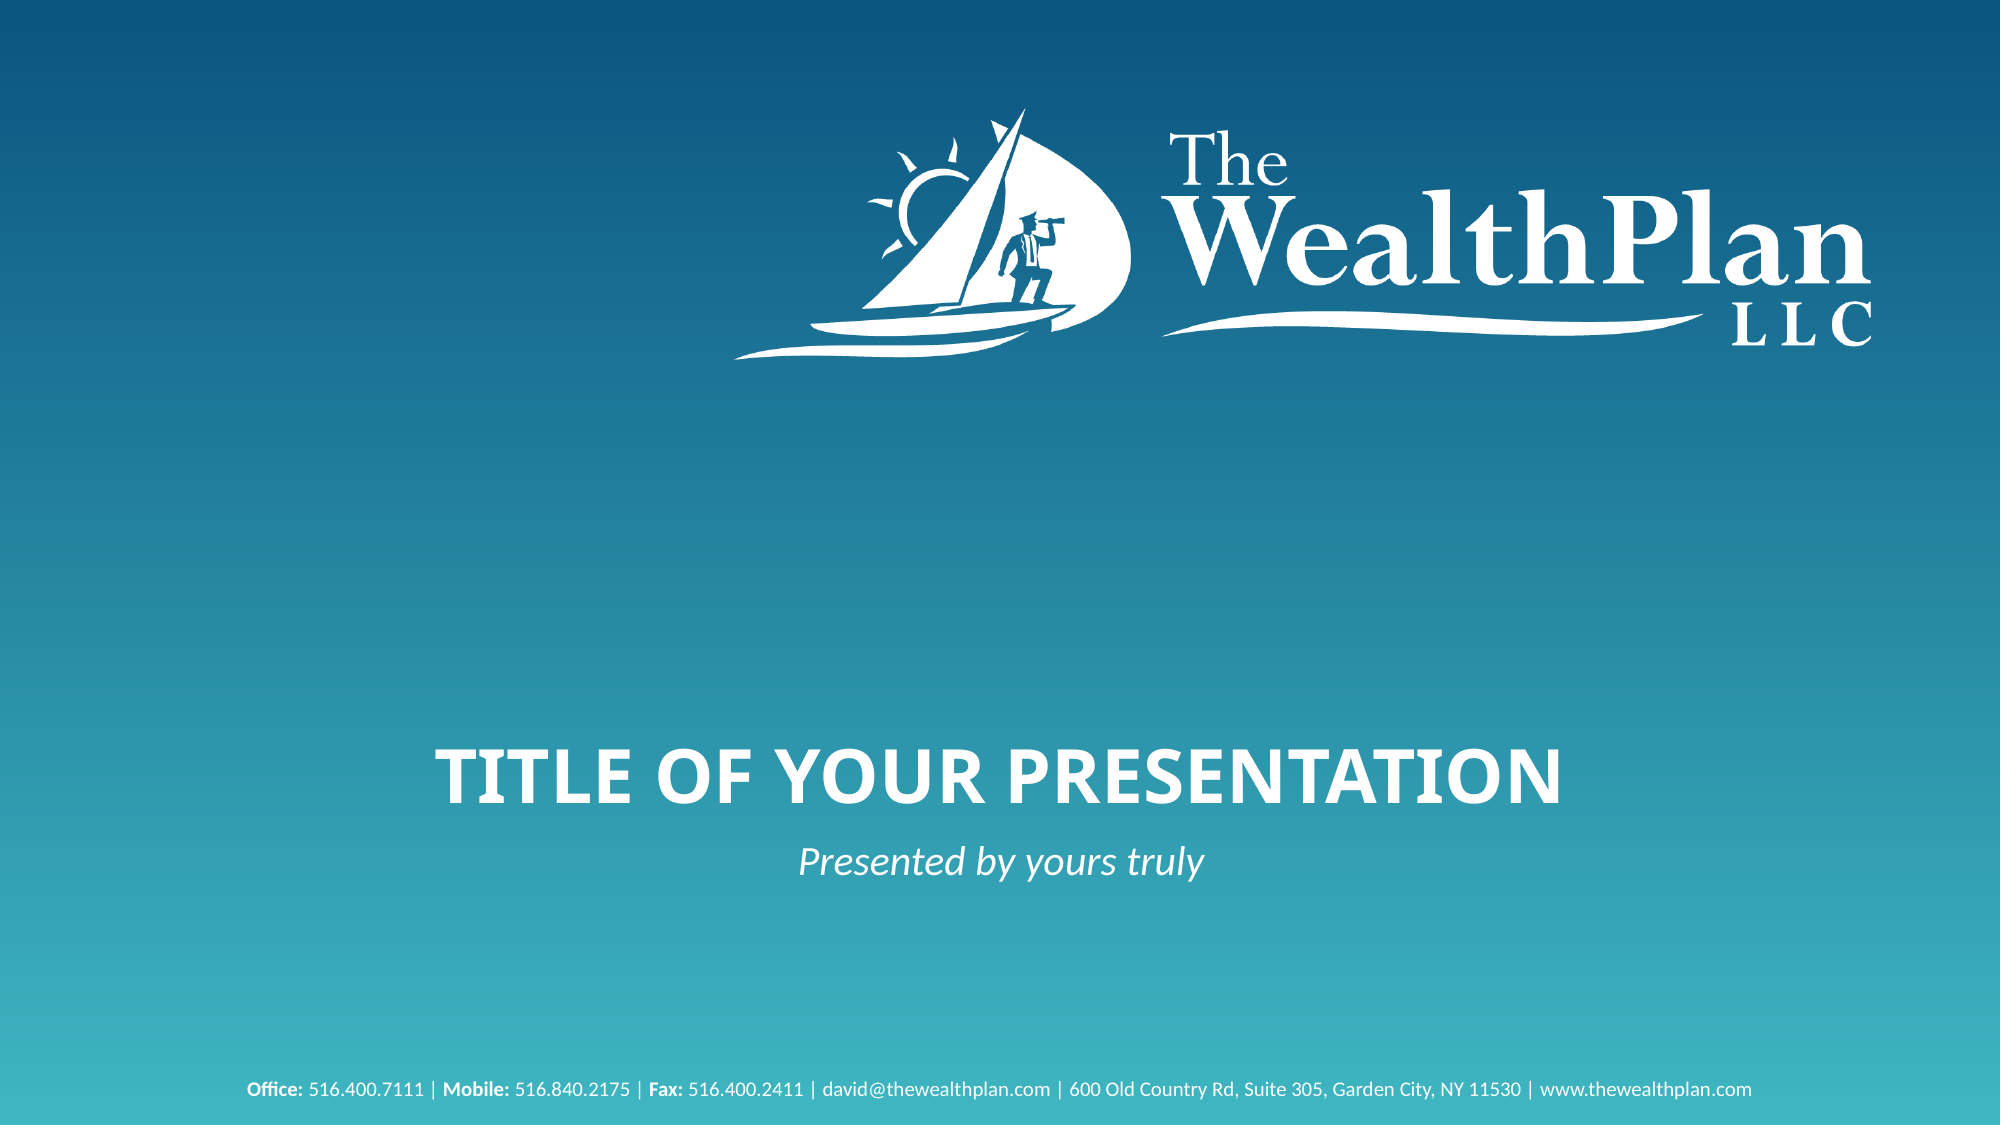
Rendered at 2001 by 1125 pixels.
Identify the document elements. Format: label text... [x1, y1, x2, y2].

footer Office: 516.400.7111 | Mobile: 516.840.2175 | Fax: 516.400.2411 | david@thewealthplan.com | 600 Old Country Rd, Suite 305, Garden City, NY 11530 | www.thewealthplan.com [100, 1057, 1900, 1118]
subtitle Presented by yours truly [100, 832, 1903, 928]
picture [733, 107, 1871, 360]
title TITLE OF YOUR PRESENTATION [100, 574, 1901, 827]
